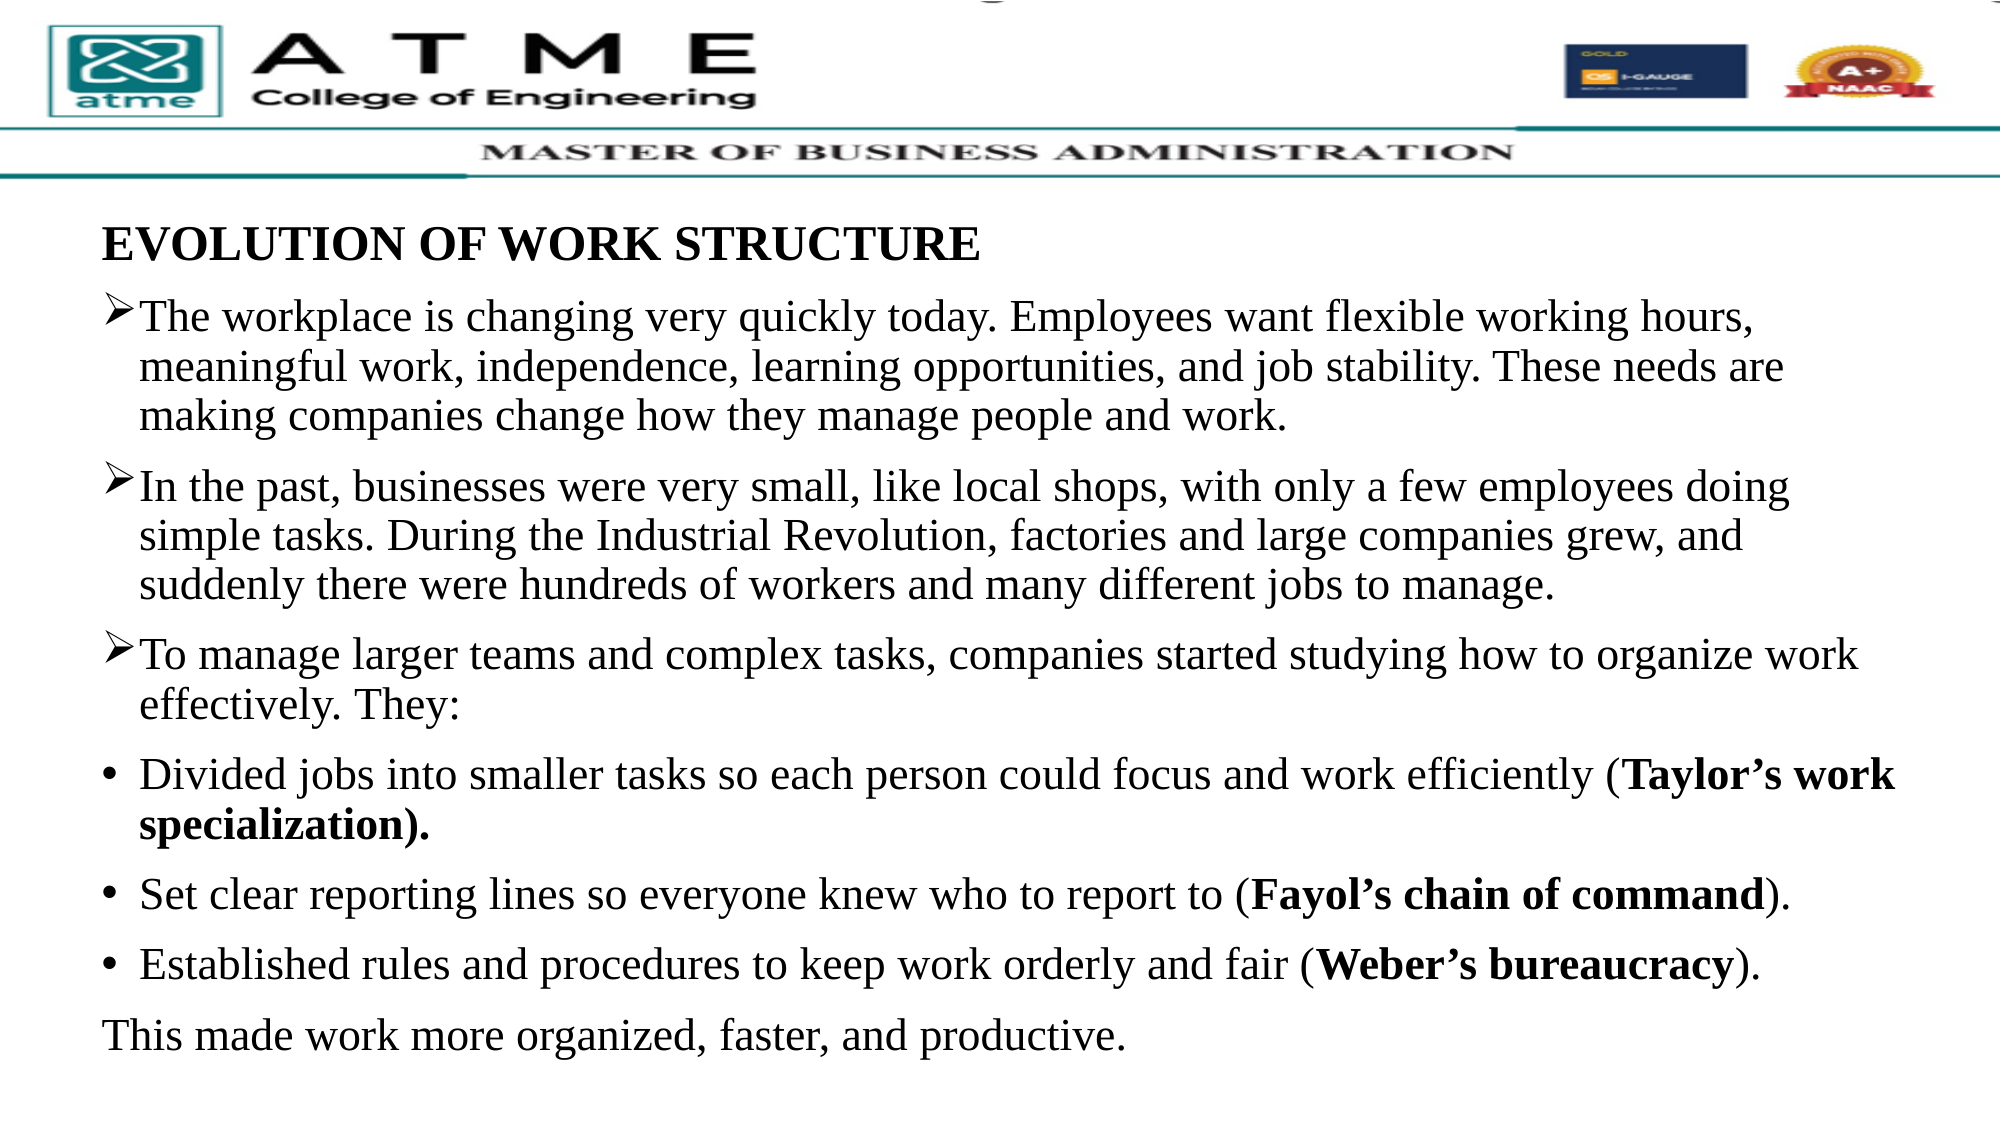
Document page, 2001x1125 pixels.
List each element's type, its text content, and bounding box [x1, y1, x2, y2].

picture [0, 1, 2000, 180]
list EVOLUTION OF WORK STRUCTURE The workplace is changing very quickly today. Employees want flexible working hours, meaningful work, independence, learning opportunities, and job stability. These needs are making companies change how they manage people and work. In the past, businesses were very small, like local shops, with only a few employees doing simple tasks. During the Industrial Revolution, factories and large companies grew, and suddenly there were hundreds of workers and many different jobs to manage. To manage larger teams and complex tasks, companies started studying how to organize work effectively. They: Divided jobs into smaller tasks so each person could focus and work efficiently (Taylor’s work specialization). Set clear reporting lines so everyone knew who to report to (Fayol’s chain of command). Established rules and procedures to keep work orderly and fair (Weber’s bureaucracy). This made work more organized, faster, and productive. [86, 210, 1932, 1070]
